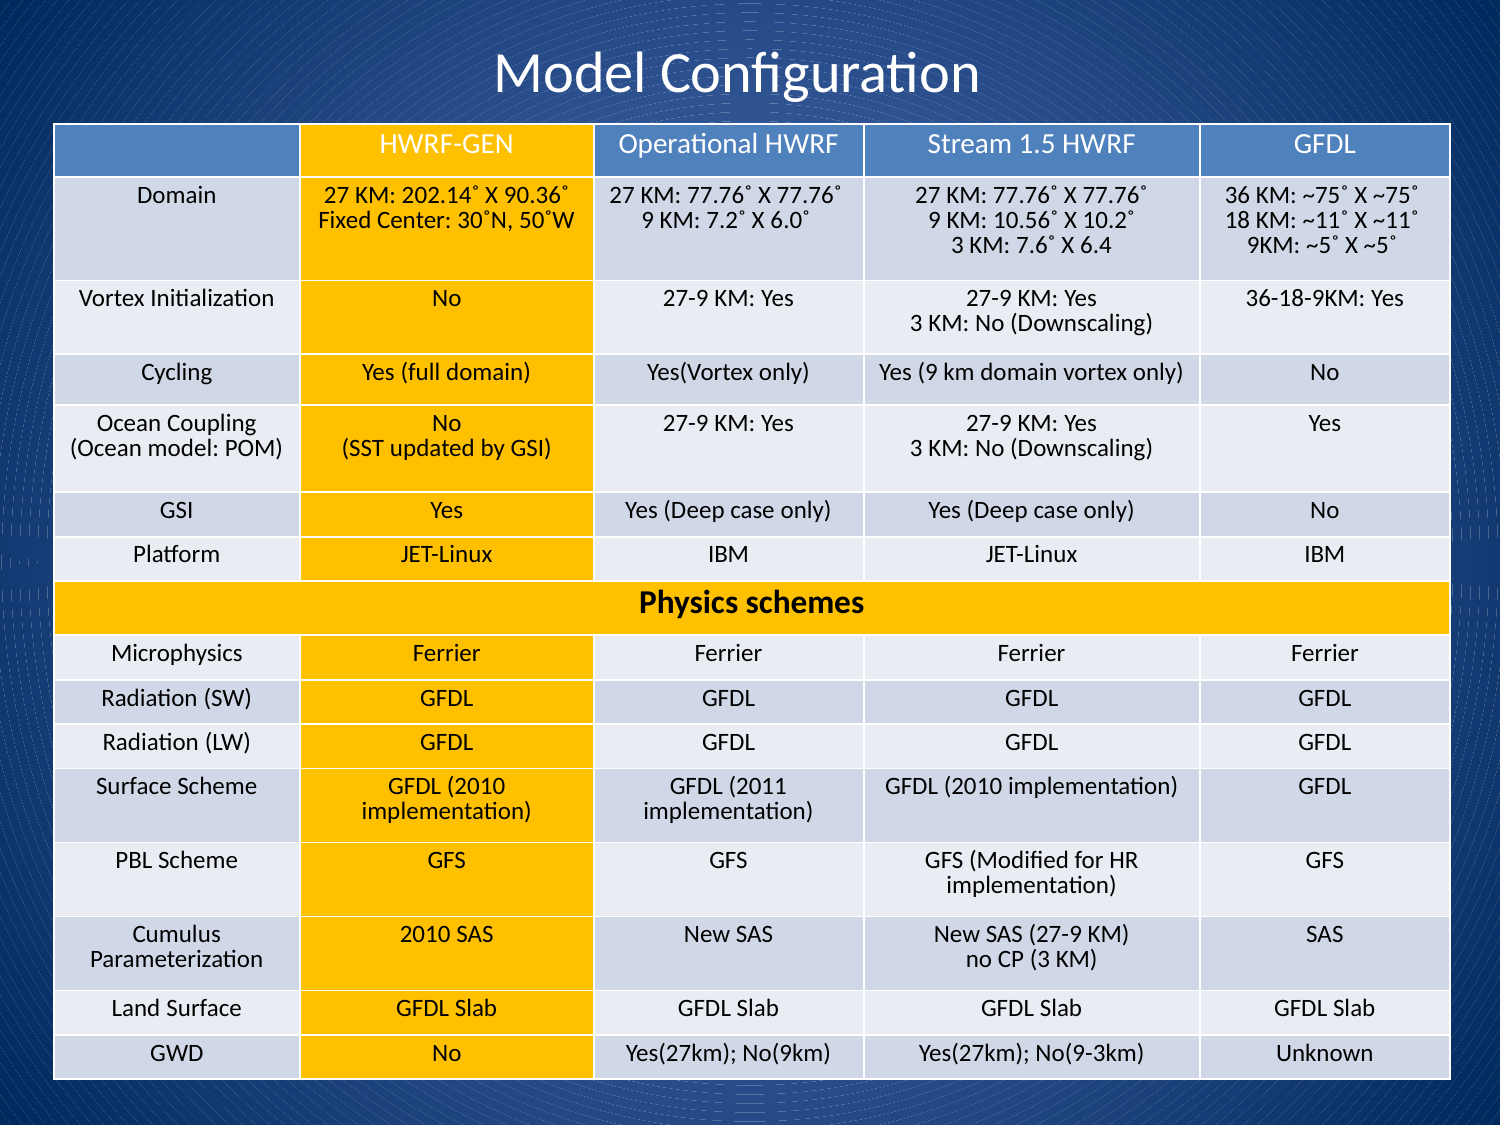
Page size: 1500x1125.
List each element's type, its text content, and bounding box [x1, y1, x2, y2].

table_cell GFDL [1201, 769, 1449, 842]
table_cell GFS [595, 843, 863, 916]
table_cell Microphysics [55, 636, 299, 679]
table_cell 36-18-9KM: Yes [1201, 281, 1449, 353]
table_cell Yes (9 km domain vortex only) [865, 355, 1199, 404]
table_cell GFDL Slab [1201, 991, 1449, 1034]
table_cell 27-9 KM: Yes [595, 281, 863, 353]
table_cell GFDL [1201, 725, 1449, 768]
table_cell GFDL [301, 725, 593, 768]
table_cell Vortex Initialization [55, 281, 299, 353]
table_cell JET-Linux [865, 538, 1199, 580]
table_cell GFDL [1201, 681, 1449, 723]
table_cell Land Surface [55, 991, 299, 1034]
table_cell Platform [55, 538, 299, 580]
table_cell Radiation (SW) [55, 681, 299, 723]
table_cell Yes [1201, 406, 1449, 491]
table_cell 27 KM: 77.76˚ X 77.76˚ 9 KM: 10.56˚ X 10.2˚ 3 KM: 7.6˚ X 6.4 [865, 178, 1199, 280]
table_cell No [301, 1036, 593, 1078]
table_header Stream 1.5 HWRF [865, 125, 1199, 176]
table_cell PBL Scheme [55, 843, 299, 916]
table_header [55, 125, 299, 176]
table_cell 27-9 KM: Yes [595, 406, 863, 491]
table_cell Yes (full domain) [301, 355, 593, 404]
table_cell New SAS [595, 917, 863, 990]
table_cell GFDL [865, 681, 1199, 723]
table_cell GFDL (2011 implementation) [595, 769, 863, 842]
table_cell New SAS (27-9 KM) no CP (3 KM) [865, 917, 1199, 990]
table_cell No (SST updated by GSI) [301, 406, 593, 491]
table_cell No [1201, 493, 1449, 536]
table_cell GFDL Slab [865, 991, 1199, 1034]
table_cell GFDL [301, 681, 593, 723]
table_cell GFS (Modified for HR implementation) [865, 843, 1199, 916]
table_cell 27 KM: 77.76˚ X 77.76˚ 9 KM: 7.2˚ X 6.0˚ [595, 178, 863, 280]
table_cell GFS [301, 843, 593, 916]
table_cell 27-9 KM: Yes 3 KM: No (Downscaling) [865, 406, 1199, 491]
table_header GFDL [1201, 125, 1449, 176]
table_cell Yes(27km); No(9-3km) [865, 1036, 1199, 1078]
table_cell Cumulus Parameterization [55, 917, 299, 990]
table_cell GFDL (2010 implementation) [865, 769, 1199, 842]
table_cell Yes(27km); No(9km) [595, 1036, 863, 1078]
table_cell GFS [1201, 843, 1449, 916]
table_cell GFDL Slab [595, 991, 863, 1034]
table_cell Ocean Coupling (Ocean model: POM) [55, 406, 299, 491]
table_cell GFDL [865, 725, 1199, 768]
table_cell Domain [55, 178, 299, 280]
table_cell Physics schemes [55, 582, 1449, 634]
table_cell GWD [55, 1036, 299, 1078]
table_cell 2010 SAS [301, 917, 593, 990]
table_cell GFDL (2010 implementation) [301, 769, 593, 842]
table_header Operational HWRF [595, 125, 863, 176]
table_cell Radiation (LW) [55, 725, 299, 768]
table_cell GFDL [595, 725, 863, 768]
table_cell GFDL Slab [301, 991, 593, 1034]
table_cell Unknown [1201, 1036, 1449, 1078]
table_cell Ferrier [1201, 636, 1449, 679]
table_cell Cycling [55, 355, 299, 404]
table_header HWRF-GEN [301, 125, 593, 176]
table_cell GFDL [595, 681, 863, 723]
table_cell Surface Scheme [55, 769, 299, 842]
table_cell 27 KM: 202.14˚ X 90.36˚ Fixed Center: 30˚N, 50˚W [301, 178, 593, 280]
table_cell Yes(Vortex only) [595, 355, 863, 404]
table_cell Ferrier [301, 636, 593, 679]
table_cell Yes (Deep case only) [865, 493, 1199, 536]
table_cell Ferrier [865, 636, 1199, 679]
table_cell SAS [1201, 917, 1449, 990]
table_cell Yes (Deep case only) [595, 493, 863, 536]
table_cell IBM [1201, 538, 1449, 580]
table_cell Yes [301, 493, 593, 536]
table_cell No [301, 281, 593, 353]
table_cell 36 KM: ~75˚ X ~75˚ 18 KM: ~11˚ X ~11˚ 9KM: ~5˚ X ~5˚ [1201, 178, 1449, 280]
table_cell GSI [55, 493, 299, 536]
table_cell No [1201, 355, 1449, 404]
table_cell IBM [595, 538, 863, 580]
table_cell JET-Linux [301, 538, 593, 580]
title Model Configuration [62, 0, 1413, 123]
table_cell 27-9 KM: Yes 3 KM: No (Downscaling) [865, 281, 1199, 353]
table_cell Ferrier [595, 636, 863, 679]
